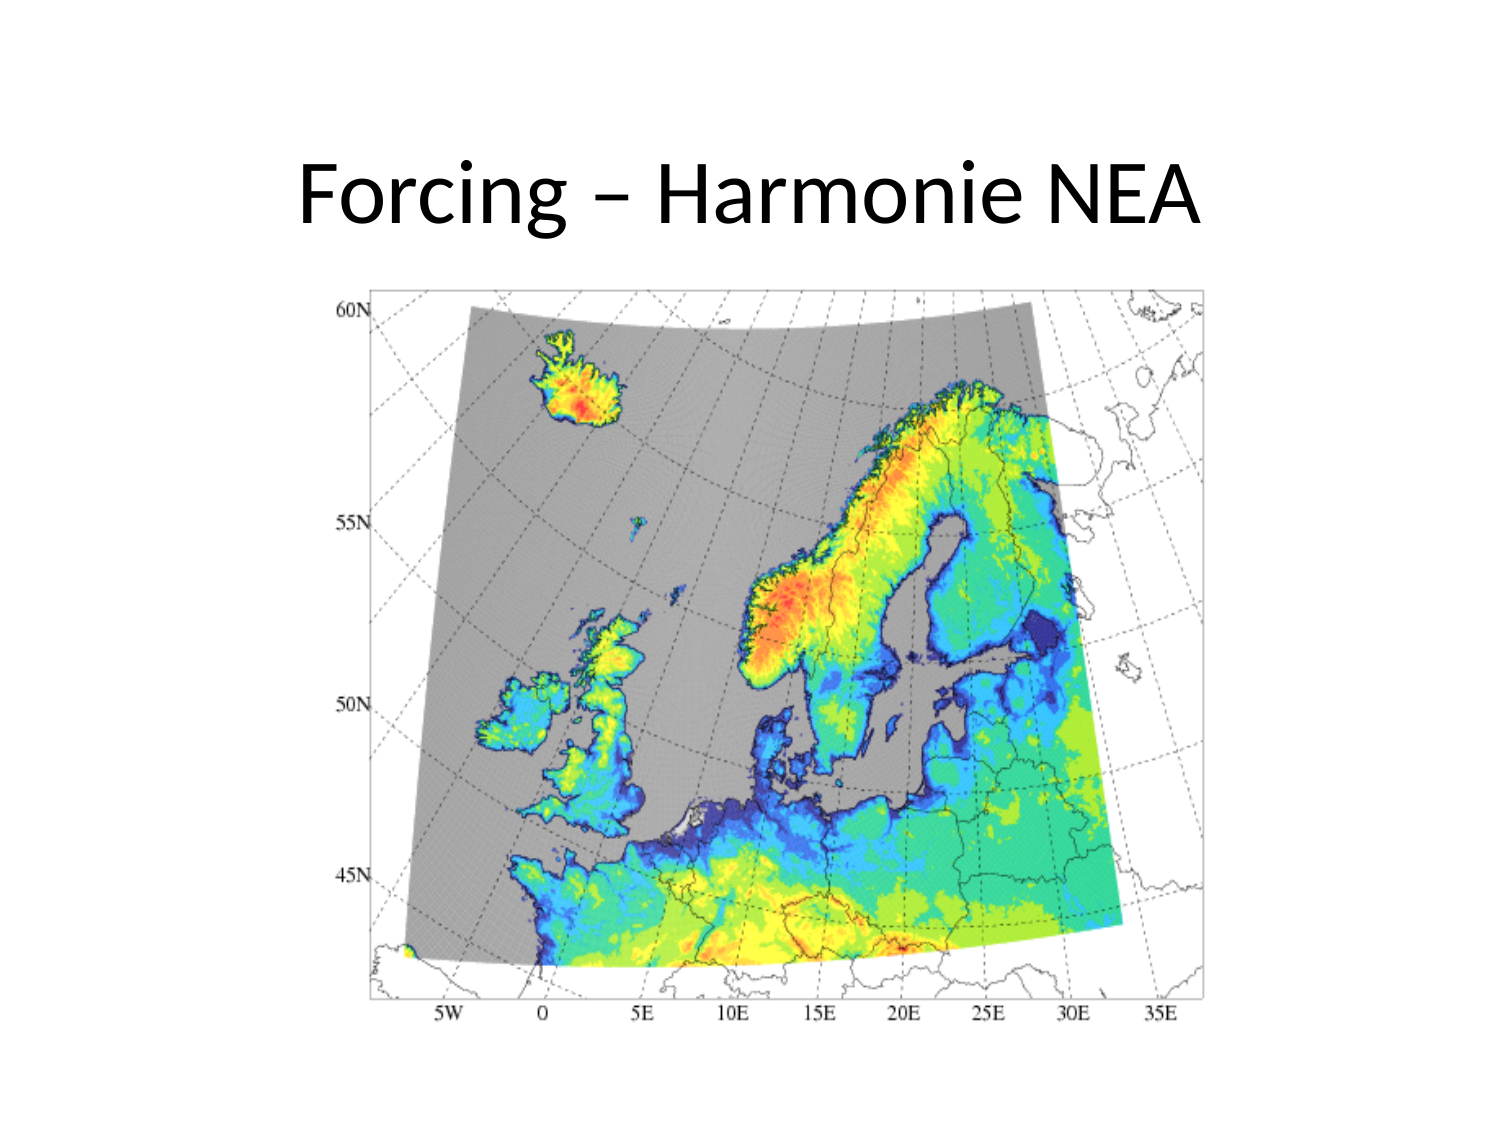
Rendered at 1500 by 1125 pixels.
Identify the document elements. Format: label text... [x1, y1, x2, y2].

picture [329, 272, 1211, 1036]
title Forcing – Harmonie NEA [112, 66, 1388, 308]
